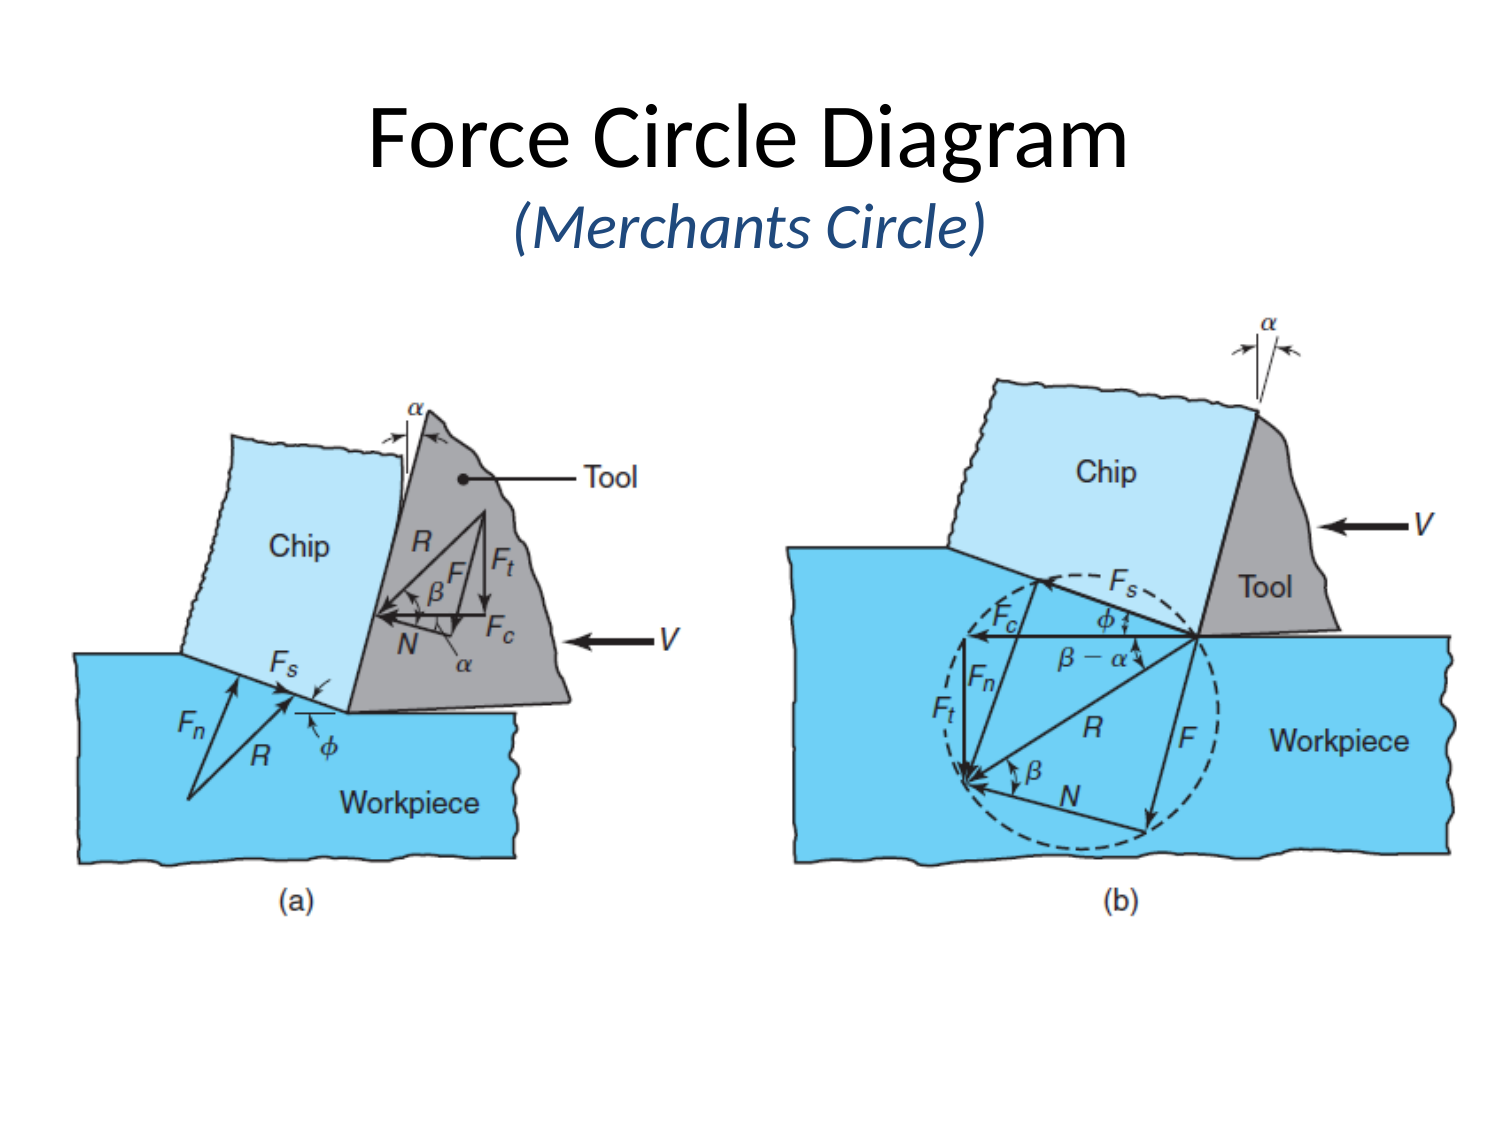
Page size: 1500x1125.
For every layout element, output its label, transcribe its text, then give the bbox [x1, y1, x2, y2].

title Force Circle Diagram (Merchants Circle) [75, 45, 1425, 273]
picture [16, 274, 1486, 926]
